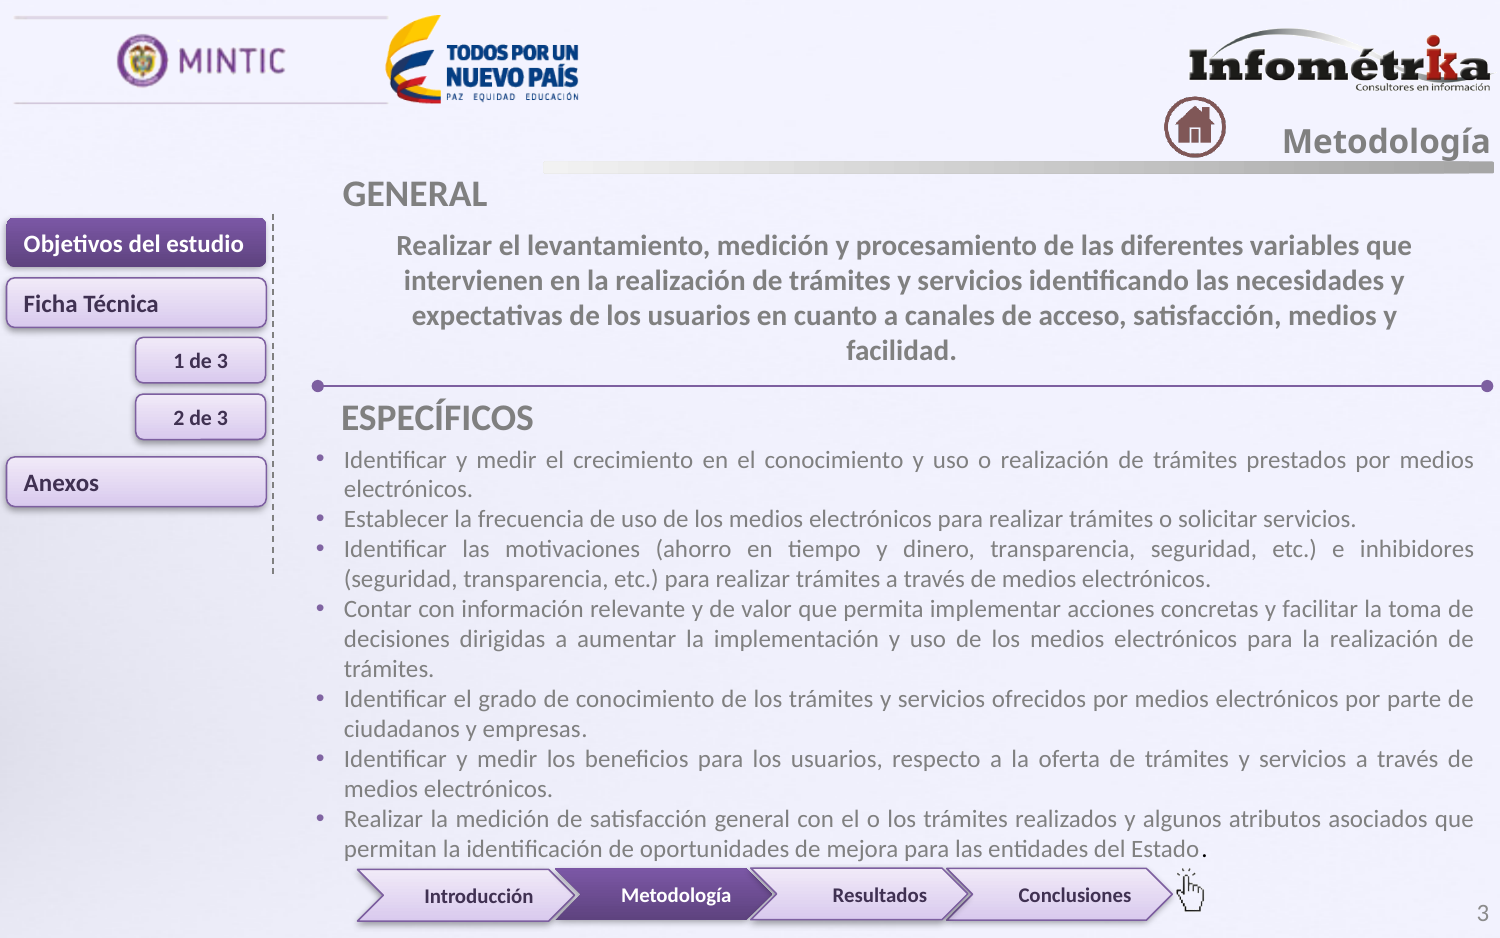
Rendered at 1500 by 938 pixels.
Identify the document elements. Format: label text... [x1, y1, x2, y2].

picture [0, 0, 1500, 938]
text_box Anexos [5, 456, 268, 508]
text_box Identificar y medir el crecimiento en el conocimiento y uso o realización de trámites prestados por medios electrónicos. Establecer la frecuencia de uso de los medios electrónicos para realizar trámites o solicitar servicios. Identificar las motivaciones (ahorro en tiempo y dinero, transparencia, seguridad, etc.) e inhibidores (seguridad, transparencia, etc.) para realizar trámites a través de medios electrónicos. Contar con información relevante y de valor que permita implementar acciones concretas y facilitar la toma de decisiones dirigidas a aumentar la implementación y uso de los medios electrónicos para la realización de trámites. Identificar el grado de conocimiento de los trámites y servicios ofrecidos por medios electrónicos por parte de ciudadanos y empresas. Identificar y medir los beneficios para los usuarios, respecto a la oferta de trámites y servicios a través de medios electrónicos. Realizar la medición de satisfacción general con el o los trámites realizados y algunos atributos asociados que permitan la identificación de oportunidades de mejora para las entidades del Estado. [301, 435, 1492, 870]
text_box Objetivos del estudio [6, 217, 267, 268]
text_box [357, 867, 1208, 922]
text_box 1 de 3 [134, 336, 267, 384]
text_box ESPECÍFICOS [294, 385, 581, 446]
slide_number 3 [1154, 886, 1500, 936]
text_box 2 de 3 [134, 393, 267, 441]
text_box Ficha Técnica [5, 277, 268, 329]
text_box Realizar el levantamiento, medición y procesamiento de las diferentes variables que intervienen en la realización de trámites y servicios identificando las necesidades y expectativas de los usuarios en cuanto a canales de acceso, satisfacción, medios y facilidad. [375, 219, 1436, 374]
text_box Metodología [1128, 113, 1500, 168]
text_box GENERAL [312, 161, 518, 222]
